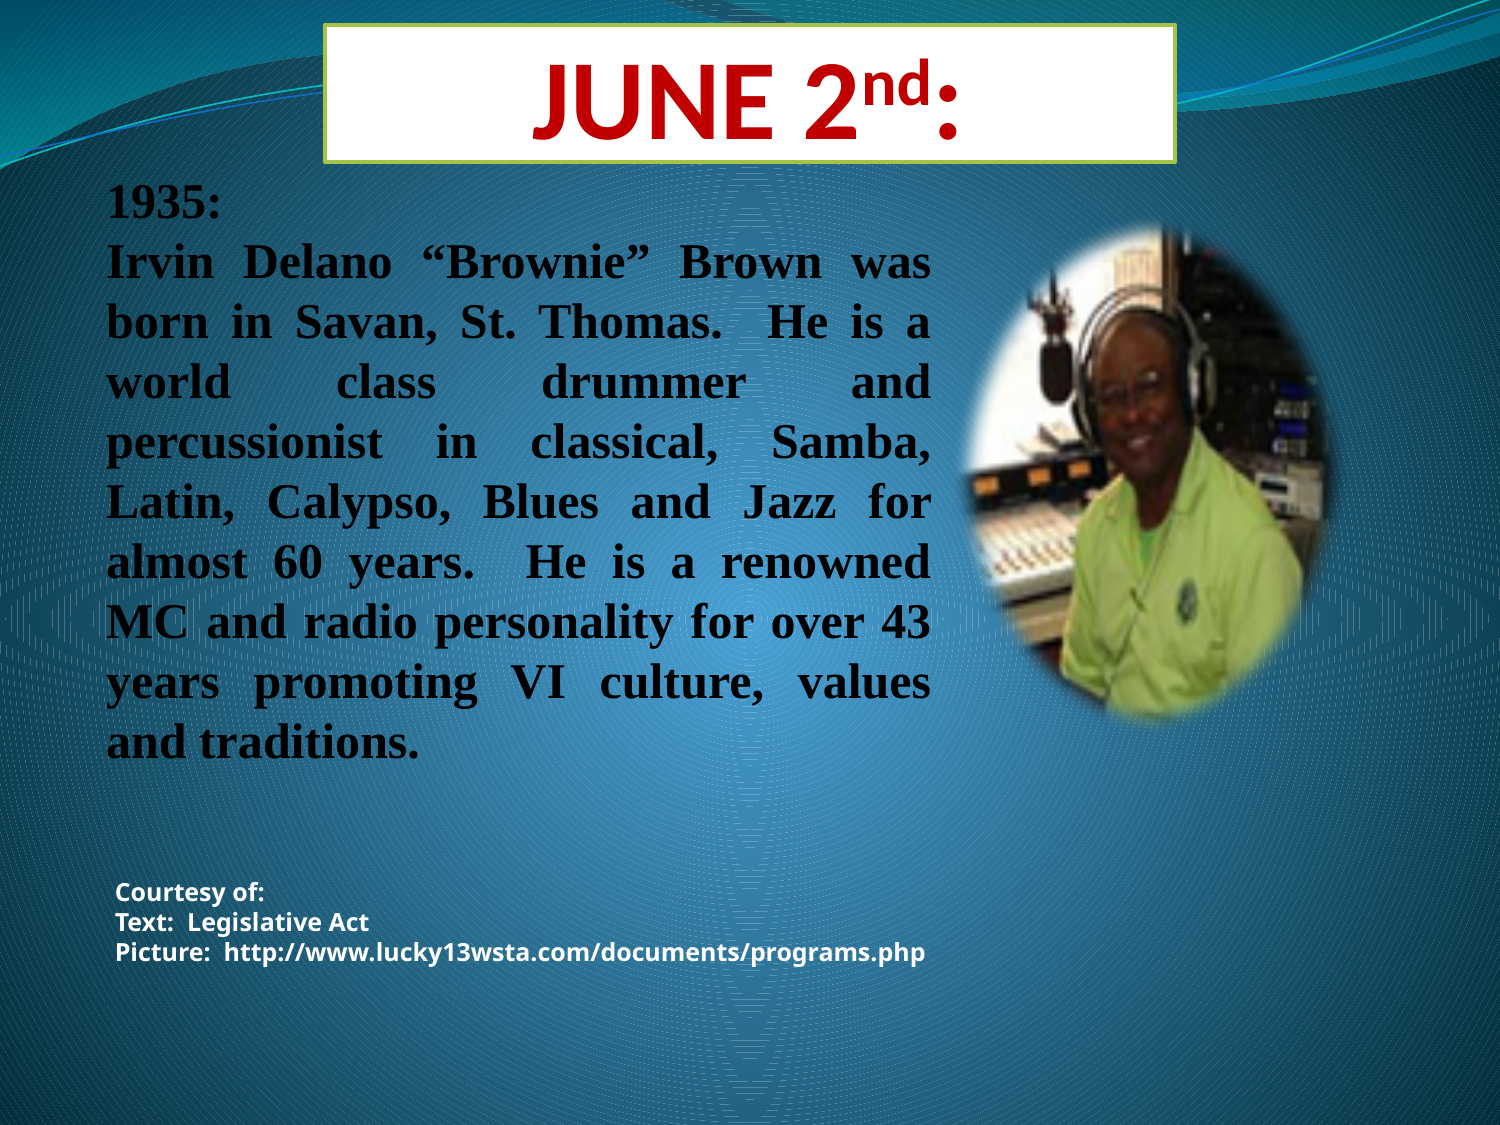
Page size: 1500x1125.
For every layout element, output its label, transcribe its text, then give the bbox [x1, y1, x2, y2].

picture [949, 212, 1351, 738]
text_box Courtesy of: Text: Legislative Act Picture: http://www.lucky13wsta.com/documents/programs.php [99, 868, 1350, 974]
text_box 1935: Irvin Delano “Brownie” Brown was born in Savan, St. Thomas. He is a world class drummer and percussionist in classical, Samba, Latin, Calypso, Blues and Jazz for almost 60 years. He is a renowned MC and radio personality for over 43 years promoting VI culture, values and traditions. [99, 162, 938, 875]
title JUNE 2nd: [323, 23, 1177, 164]
